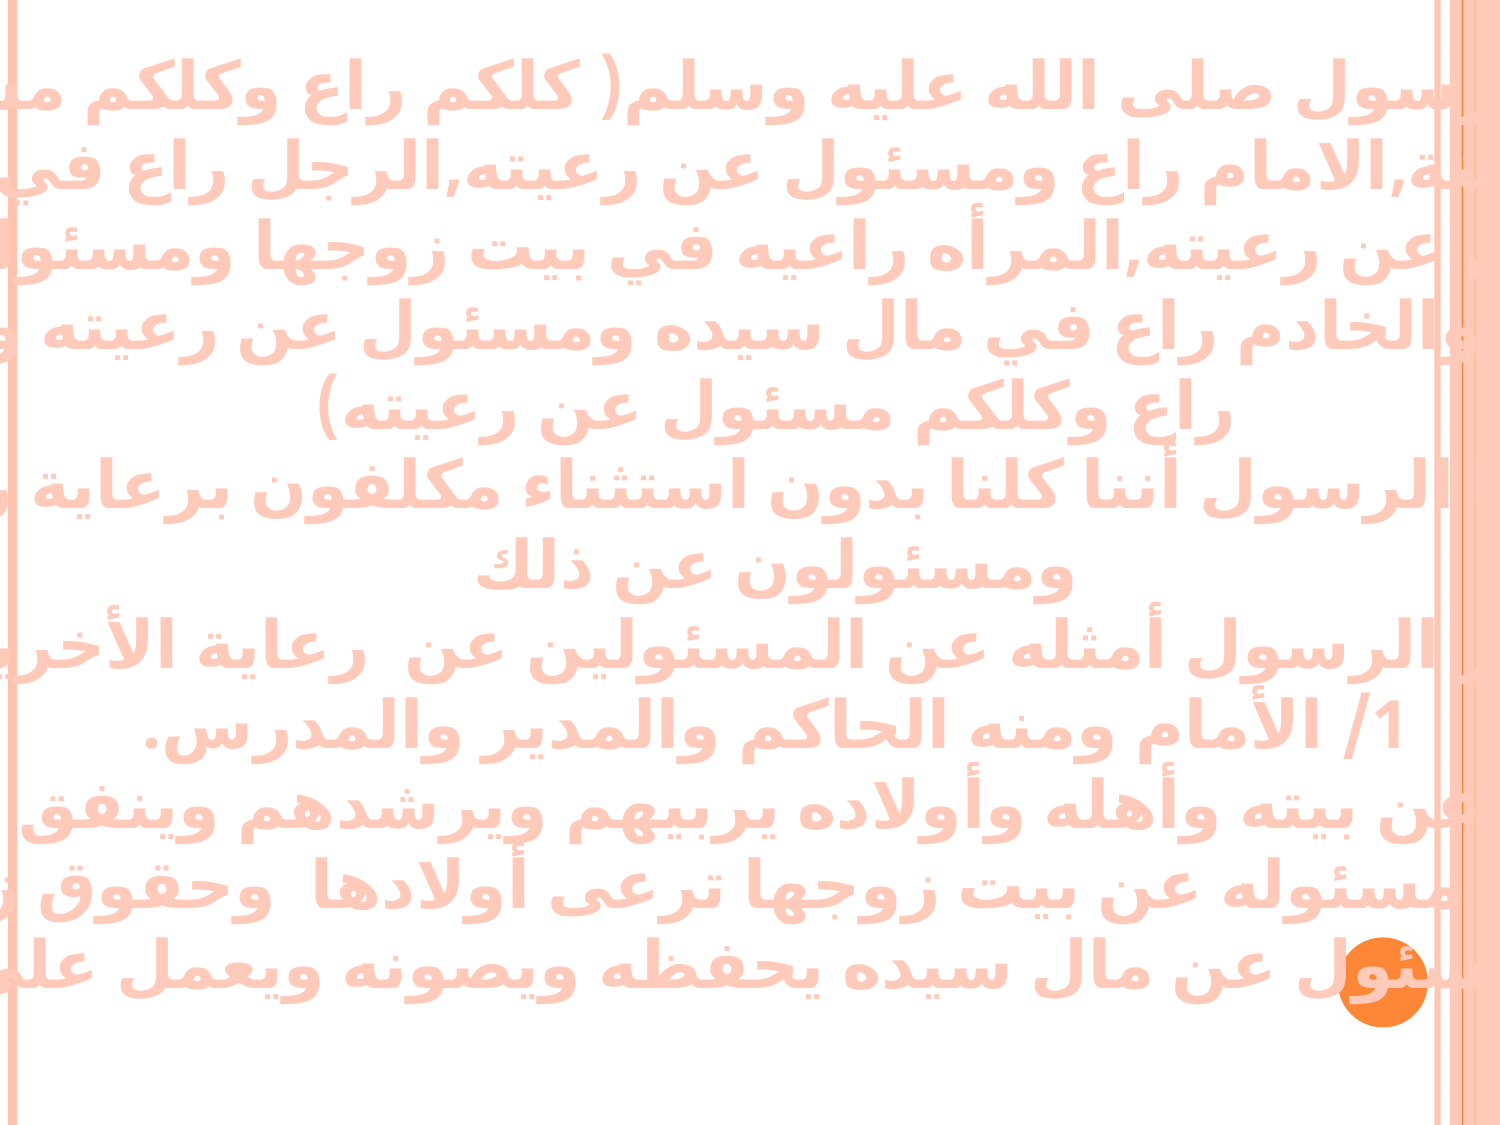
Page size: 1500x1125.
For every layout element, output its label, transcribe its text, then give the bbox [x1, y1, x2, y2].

text_box قال الرسول صلى الله عليه وسلم( كلكم راع وكلكم مسؤل عن رعيتة,الامام راع ومسئول عن رعيته,الرجل راع في أهله ومسئول عن رعيته,المرأه راعيه في بيت زوجها ومسئوله عن رعيتها, والخادم راع في مال سيده ومسئول عن رعيته وكلكم راع وكلكم مسئول عن رعيته) يوضح لنا الرسول أننا كلنا بدون استثناء مكلفون برعاية رعيتنا ومسئولون عن ذلك ويذكر الرسول أمثله عن المسئولين عن رعاية الأخرين: 1/ الأمام ومنه الحاكم والمدير والمدرس. 2/الرجل عن بيته وأهله وأولاده يربيهم ويرشدهم وينفق عليهم. 3/المرأه مسئوله عن بيت زوجها ترعى أولادها وحقوق زوجها. 4/الخادم مسئول عن مال سيده يحفظه ويصونه ويعمل على تنميته. [0, 35, 1500, 1125]
